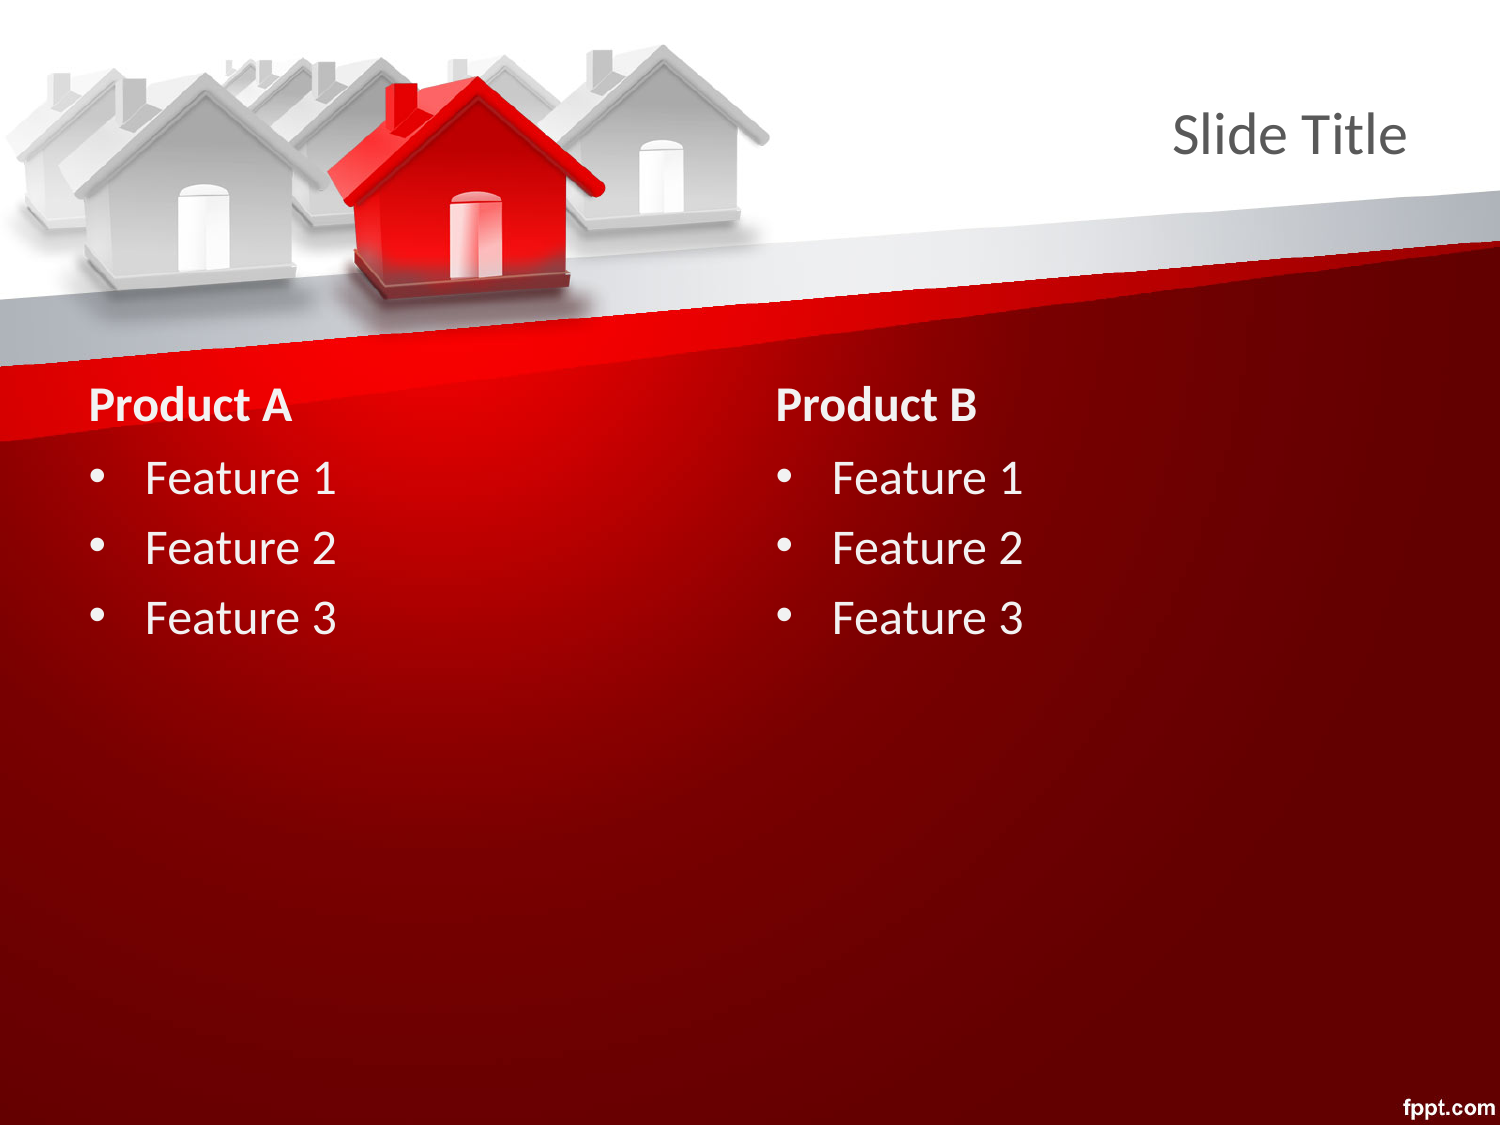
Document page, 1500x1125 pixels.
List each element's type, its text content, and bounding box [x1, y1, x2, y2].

title Slide Title [73, 86, 1424, 174]
picture [0, 0, 1500, 1125]
list Product B [760, 333, 1424, 437]
list Feature 1 Feature 2 Feature 3 [73, 437, 737, 936]
list Product A [73, 333, 737, 437]
list Feature 1 Feature 2 Feature 3 [760, 437, 1424, 936]
